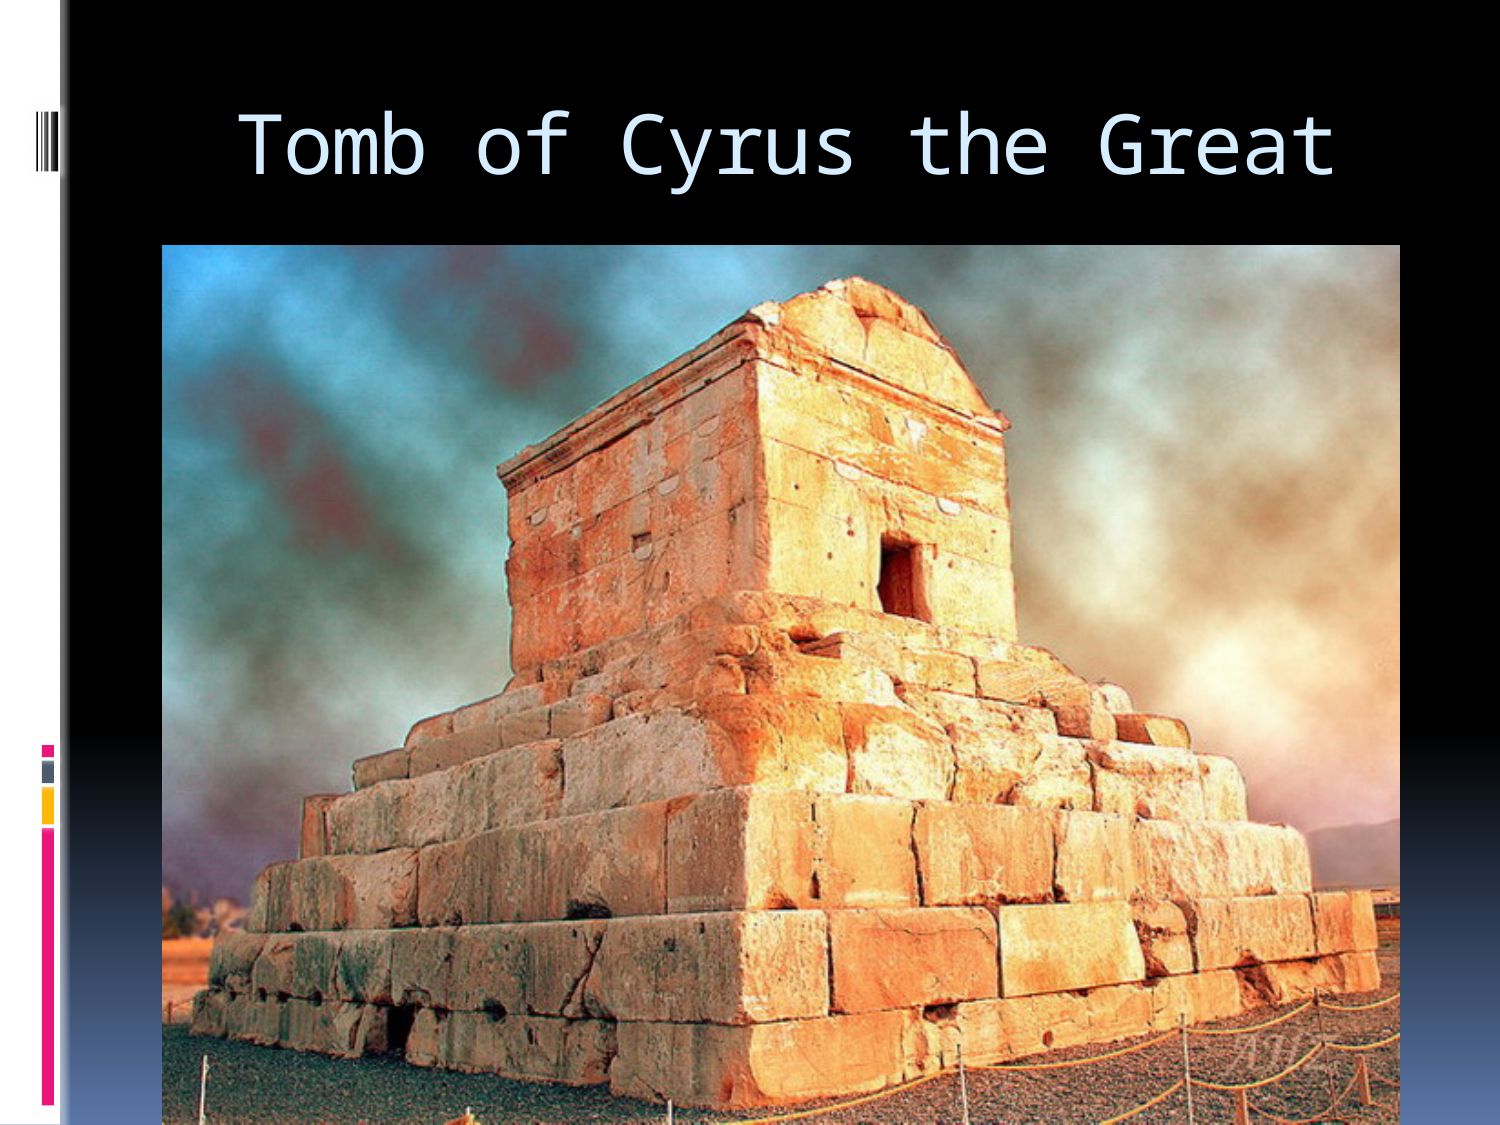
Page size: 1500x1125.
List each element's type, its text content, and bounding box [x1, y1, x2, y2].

picture [162, 245, 1401, 1125]
title Tomb of Cyrus the Great [150, 83, 1425, 234]
